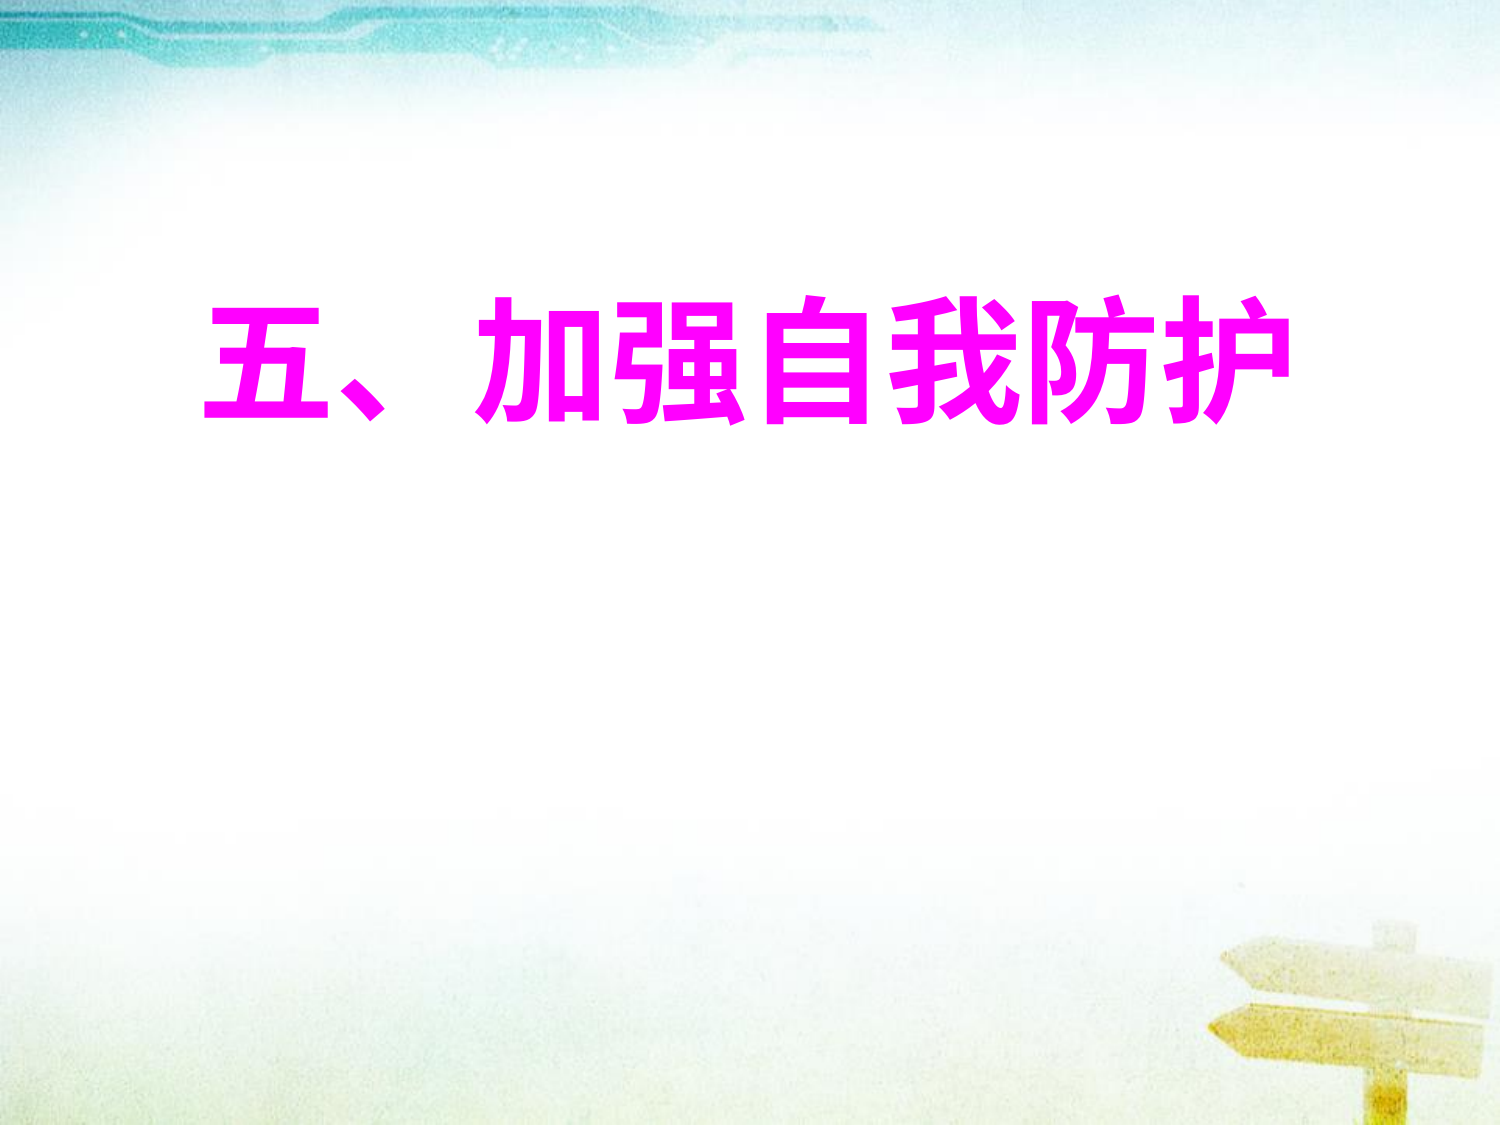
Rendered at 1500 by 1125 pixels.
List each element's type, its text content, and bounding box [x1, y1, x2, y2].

text_box 五、加强自我防护 [183, 267, 1313, 447]
picture [0, 0, 1500, 1125]
